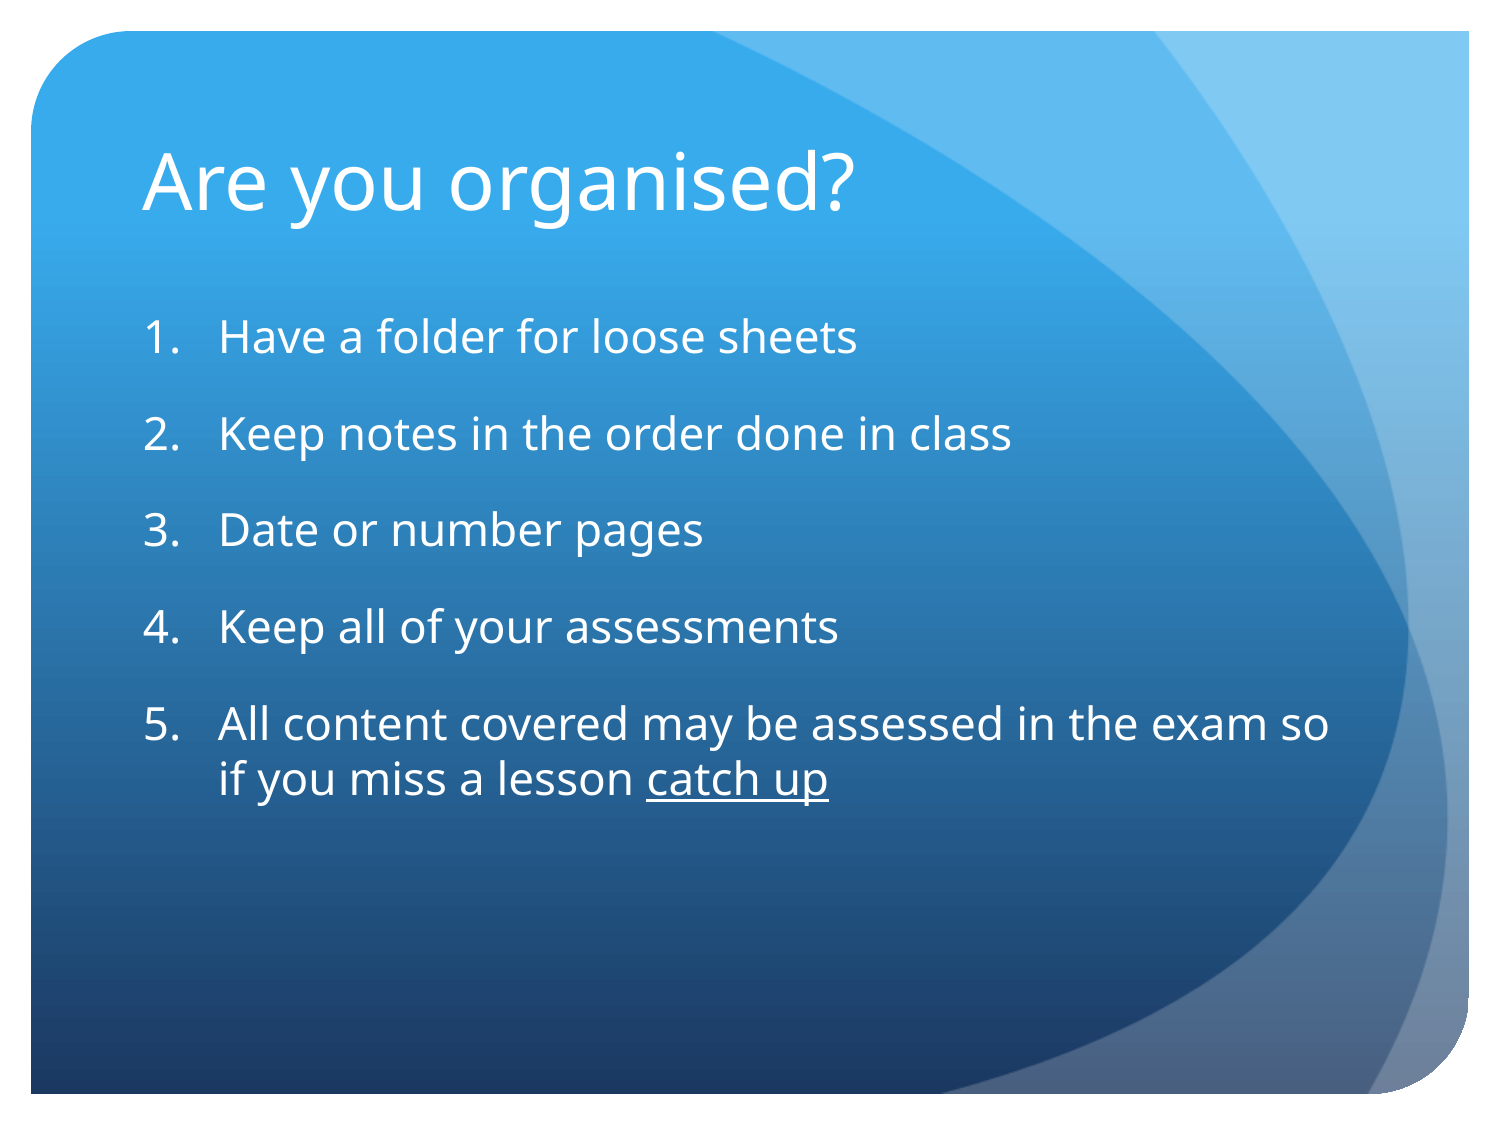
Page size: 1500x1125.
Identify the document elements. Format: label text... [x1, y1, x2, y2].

list Have a folder for loose sheets Keep notes in the order done in class Date or number pages Keep all of your assessments All content covered may be assessed in the exam so if you miss a lesson catch up [127, 299, 1372, 991]
picture [24, 30, 1473, 1094]
title Are you organised? [127, 62, 1372, 234]
